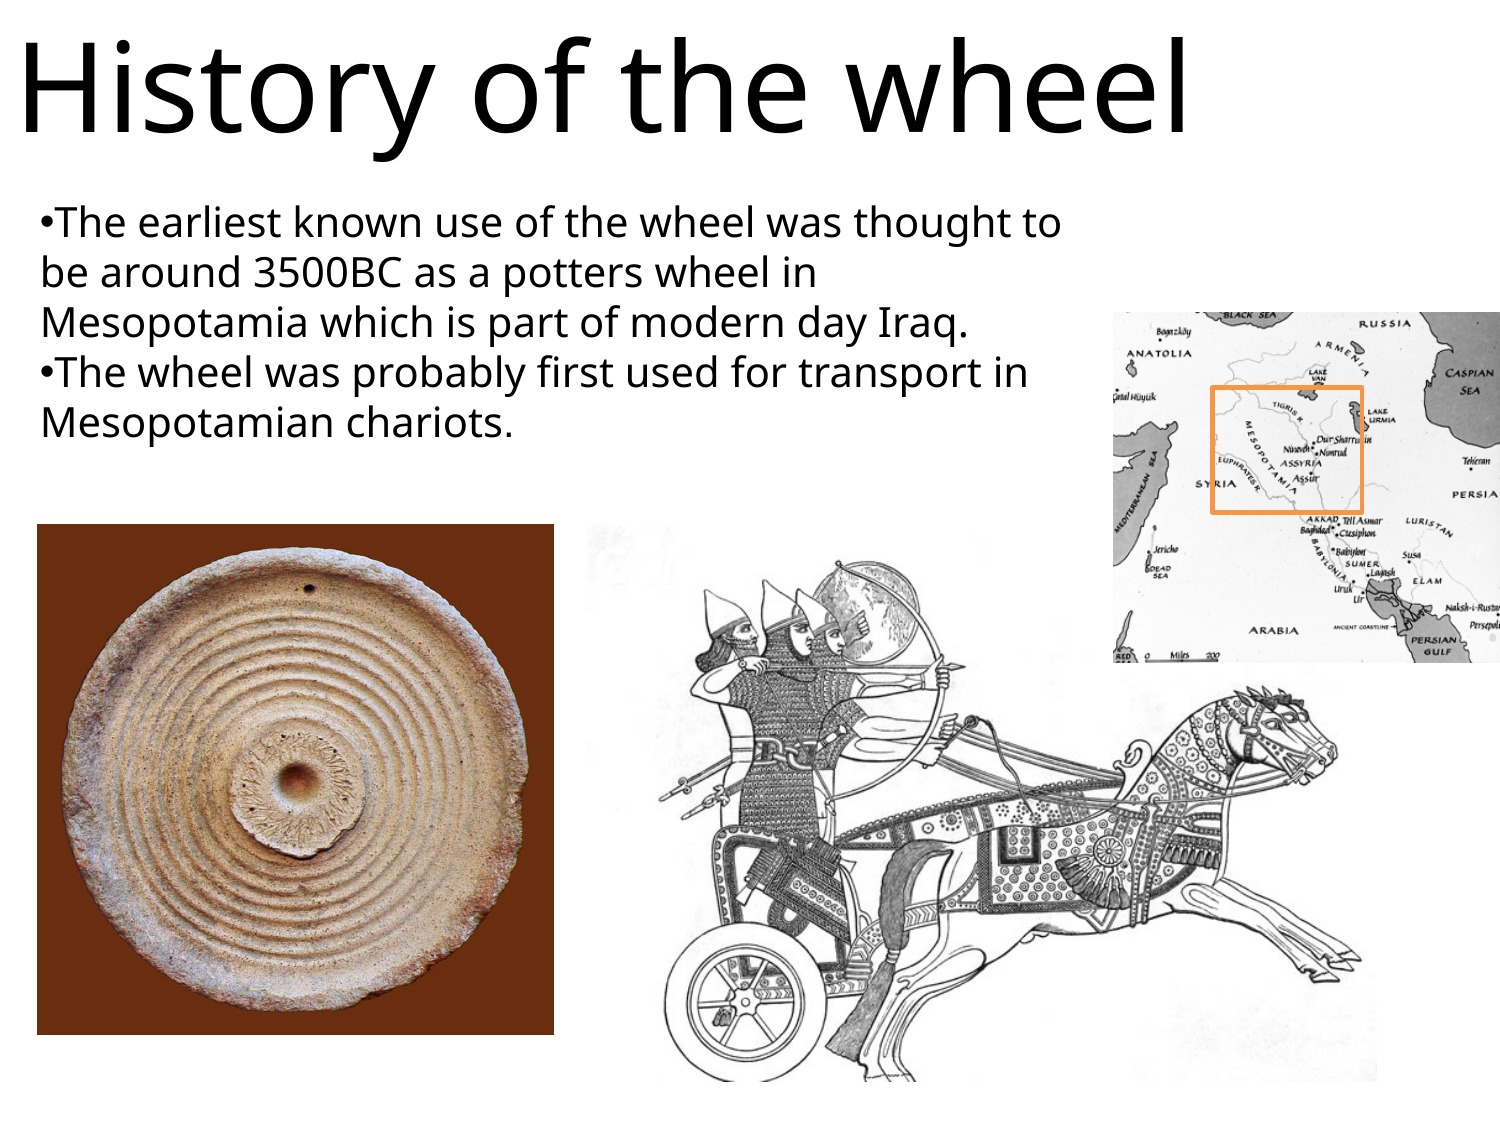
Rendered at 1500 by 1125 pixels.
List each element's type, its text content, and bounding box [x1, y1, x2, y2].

picture [37, 524, 554, 1035]
picture [587, 524, 1377, 1082]
text_box The earliest known use of the wheel was thought to be around 3500BC as a potters wheel in Mesopotamia which is part of modern day Iraq. The wheel was probably first used for transport in Mesopotamian chariots. [24, 188, 1100, 454]
text_box History of the wheel [0, 0, 1500, 165]
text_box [1112, 312, 1500, 663]
